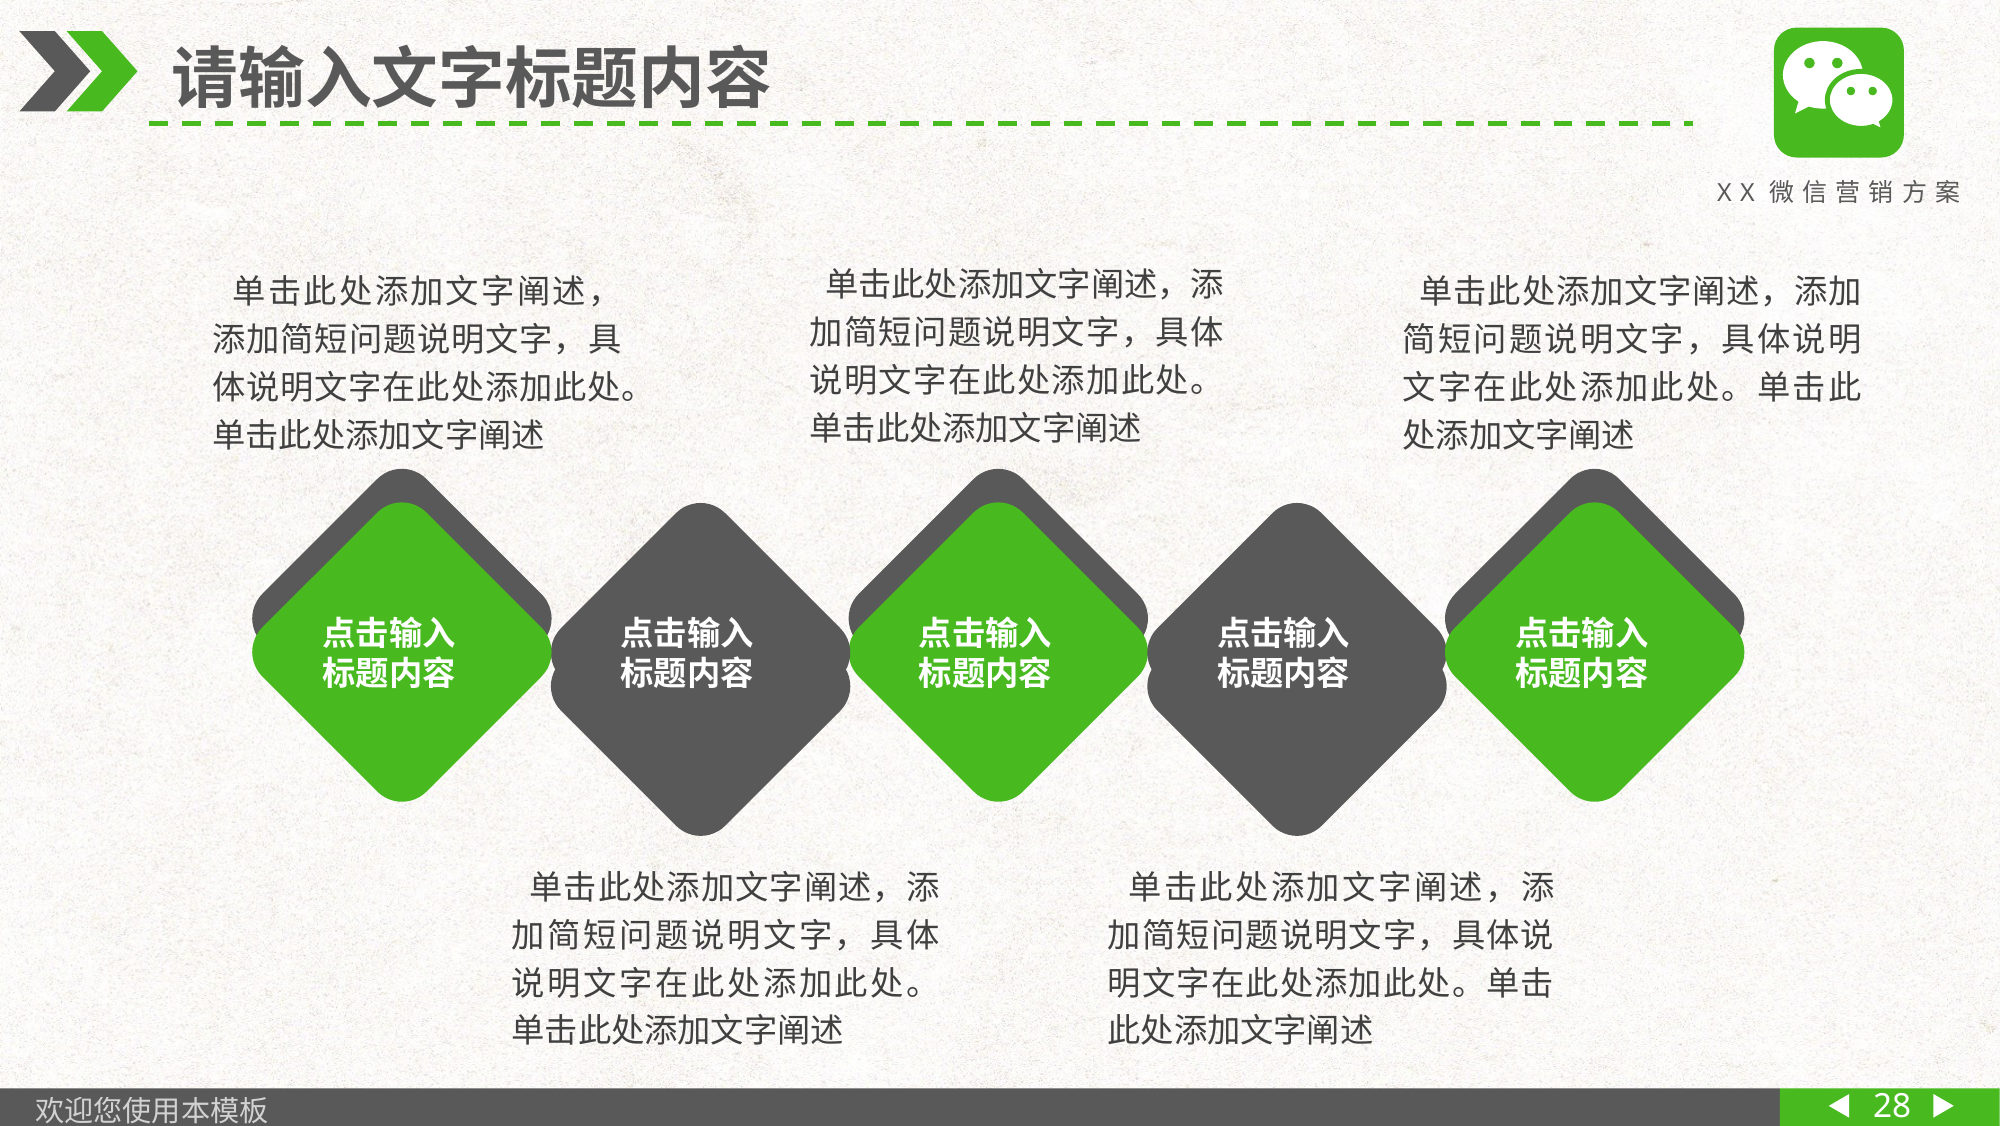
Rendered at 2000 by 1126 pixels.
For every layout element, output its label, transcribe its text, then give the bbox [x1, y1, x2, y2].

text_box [1180, 536, 1414, 803]
text_box [17, 28, 92, 114]
text_box 单击此处添加文字阐述，添加简短问题说明文字，具体说明文字在此处添加此处。单击此处添加文字阐述 [212, 262, 622, 455]
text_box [285, 502, 519, 769]
text_box 单击此处添加文字阐述，添加简短问题说明文字，具体说明文字在此处添加此处。单击此处添加文字阐述 [809, 255, 1225, 448]
picture [0, 0, 2000, 1088]
text_box 请输入文字标题内容 [125, 28, 1354, 124]
text_box 单击此处添加文字阐述，添加简短问题说明文字，具体说明文字在此处添加此处。单击此处添加文字阐述 [1402, 262, 1863, 455]
text_box [64, 28, 140, 114]
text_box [584, 536, 817, 803]
text_box 单击此处添加文字阐述，添加简短问题说明文字，具体说明文字在此处添加此处。单击此处添加文字阐述 [511, 857, 941, 1050]
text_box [1478, 502, 1711, 769]
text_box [882, 502, 1115, 769]
text_box 单击此处添加文字阐述，添加简短问题说明文字，具体说明文字在此处添加此处。单击此处添加文字阐述 [1107, 857, 1555, 1050]
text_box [1692, 27, 1986, 215]
